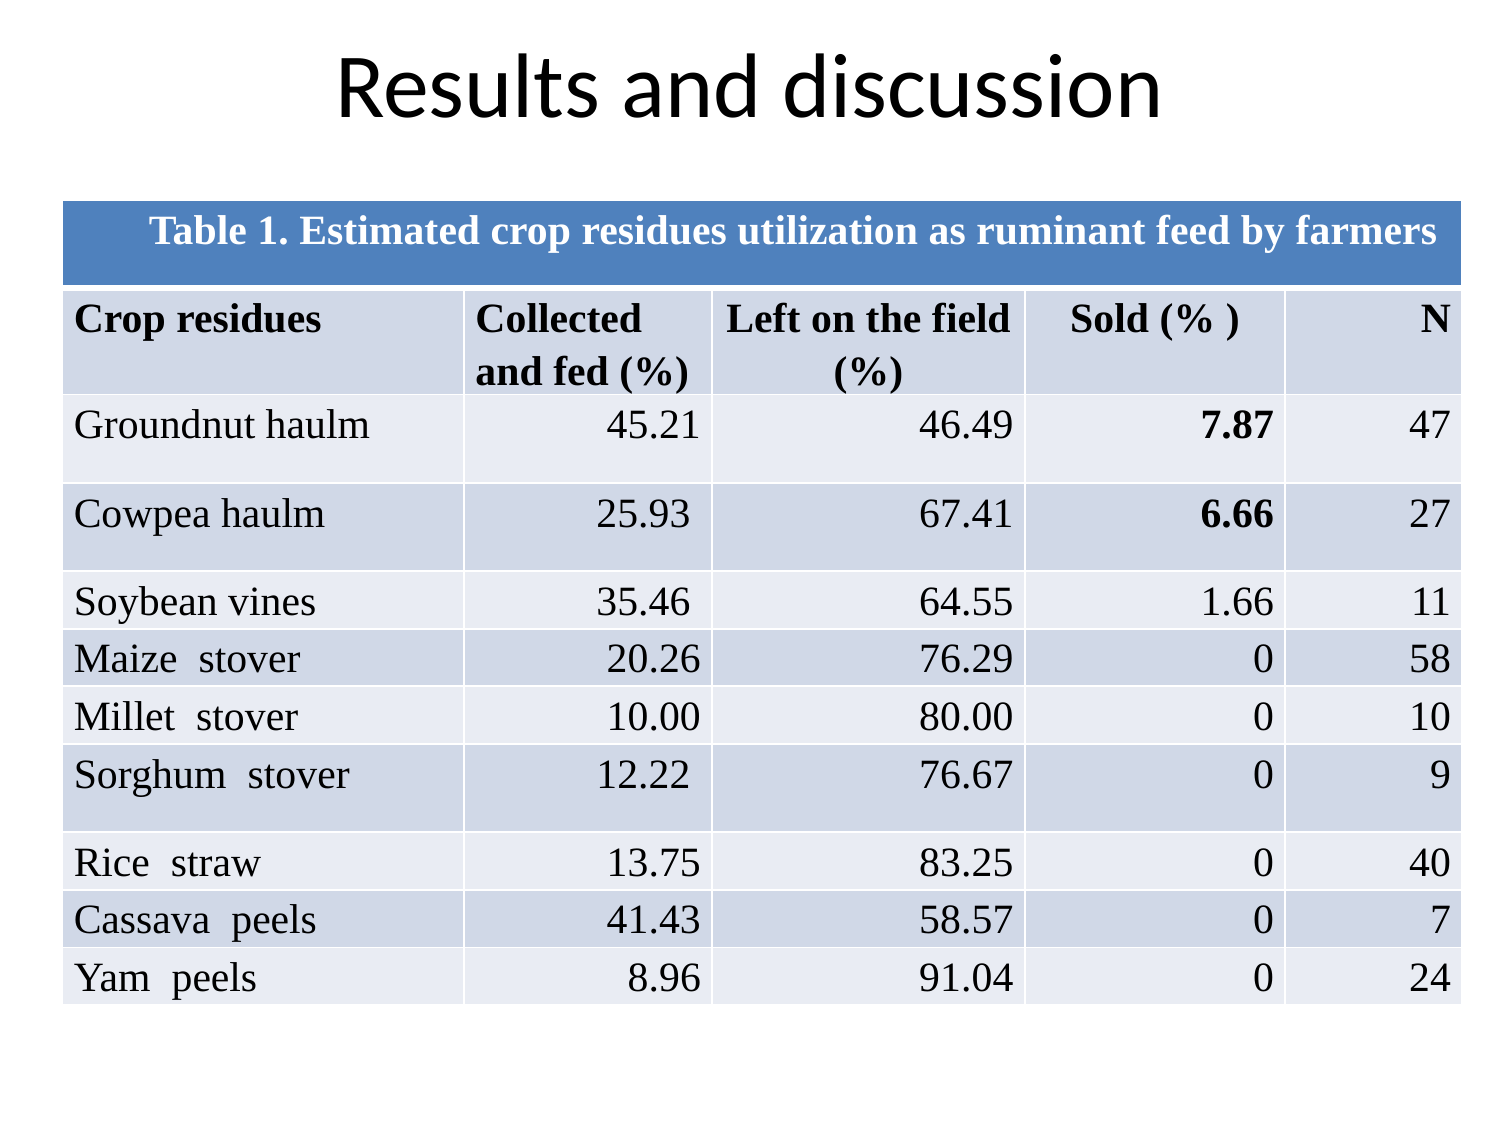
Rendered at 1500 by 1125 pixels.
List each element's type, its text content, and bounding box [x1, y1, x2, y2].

table_cell 58.57 [713, 891, 1024, 947]
table_cell 0 [1026, 833, 1284, 889]
table_cell 12.22 [465, 745, 711, 831]
table_cell 0 [1026, 745, 1284, 831]
table_cell 0 [1026, 687, 1284, 743]
table_cell 1.66 [1026, 572, 1284, 628]
table_cell Crop residues [63, 291, 463, 394]
table_cell Yam peels [63, 948, 463, 1004]
table_cell 83.25 [713, 833, 1024, 889]
table_cell 47 [1286, 395, 1461, 482]
table_cell Cassava peels [63, 891, 463, 947]
table_cell 0 [1026, 948, 1284, 1004]
table_cell 40 [1286, 833, 1461, 889]
table_cell Sold (% ) [1026, 291, 1284, 394]
table_cell 0 [1026, 630, 1284, 685]
table_cell 35.46 [465, 572, 711, 628]
table_cell 20.26 [465, 630, 711, 685]
table_cell 11 [1286, 572, 1461, 628]
table_cell 64.55 [713, 572, 1024, 628]
table_cell 25.93 [465, 484, 711, 570]
table_cell Cowpea haulm [63, 484, 463, 570]
title Results and discussion [75, 0, 1425, 163]
table_cell 80.00 [713, 687, 1024, 743]
table_cell Millet stover [63, 687, 463, 743]
table_cell 6.66 [1026, 484, 1284, 570]
table_cell 13.75 [465, 833, 711, 889]
table_cell 46.49 [713, 395, 1024, 482]
table_cell Groundnut haulm [63, 395, 463, 482]
table_cell 91.04 [713, 948, 1024, 1004]
table_cell Maize stover [63, 630, 463, 685]
table_cell 76.29 [713, 630, 1024, 685]
table_cell 10 [1286, 687, 1461, 743]
table_cell Sorghum stover [63, 745, 463, 831]
table_cell N [1286, 291, 1461, 394]
table_cell 0 [1026, 891, 1284, 947]
table_cell Left on the field (%) [713, 291, 1024, 394]
table_cell 24 [1286, 948, 1461, 1004]
table_cell 8.96 [465, 948, 711, 1004]
table_cell 67.41 [713, 484, 1024, 570]
table_cell 10.00 [465, 687, 711, 743]
table_cell 76.67 [713, 745, 1024, 831]
table_cell 7.87 [1026, 395, 1284, 482]
table_header Table 1. Estimated crop residues utilization as ruminant feed by farmers [63, 201, 1461, 285]
table_cell 7 [1286, 891, 1461, 947]
table_cell Collected and fed (%) [465, 291, 711, 394]
table_cell Rice straw [63, 833, 463, 889]
table_cell 9 [1286, 745, 1461, 831]
table_cell 58 [1286, 630, 1461, 685]
table_cell Soybean vines [63, 572, 463, 628]
table_cell 45.21 [465, 395, 711, 482]
table_cell 41.43 [465, 891, 711, 947]
table_cell 27 [1286, 484, 1461, 570]
